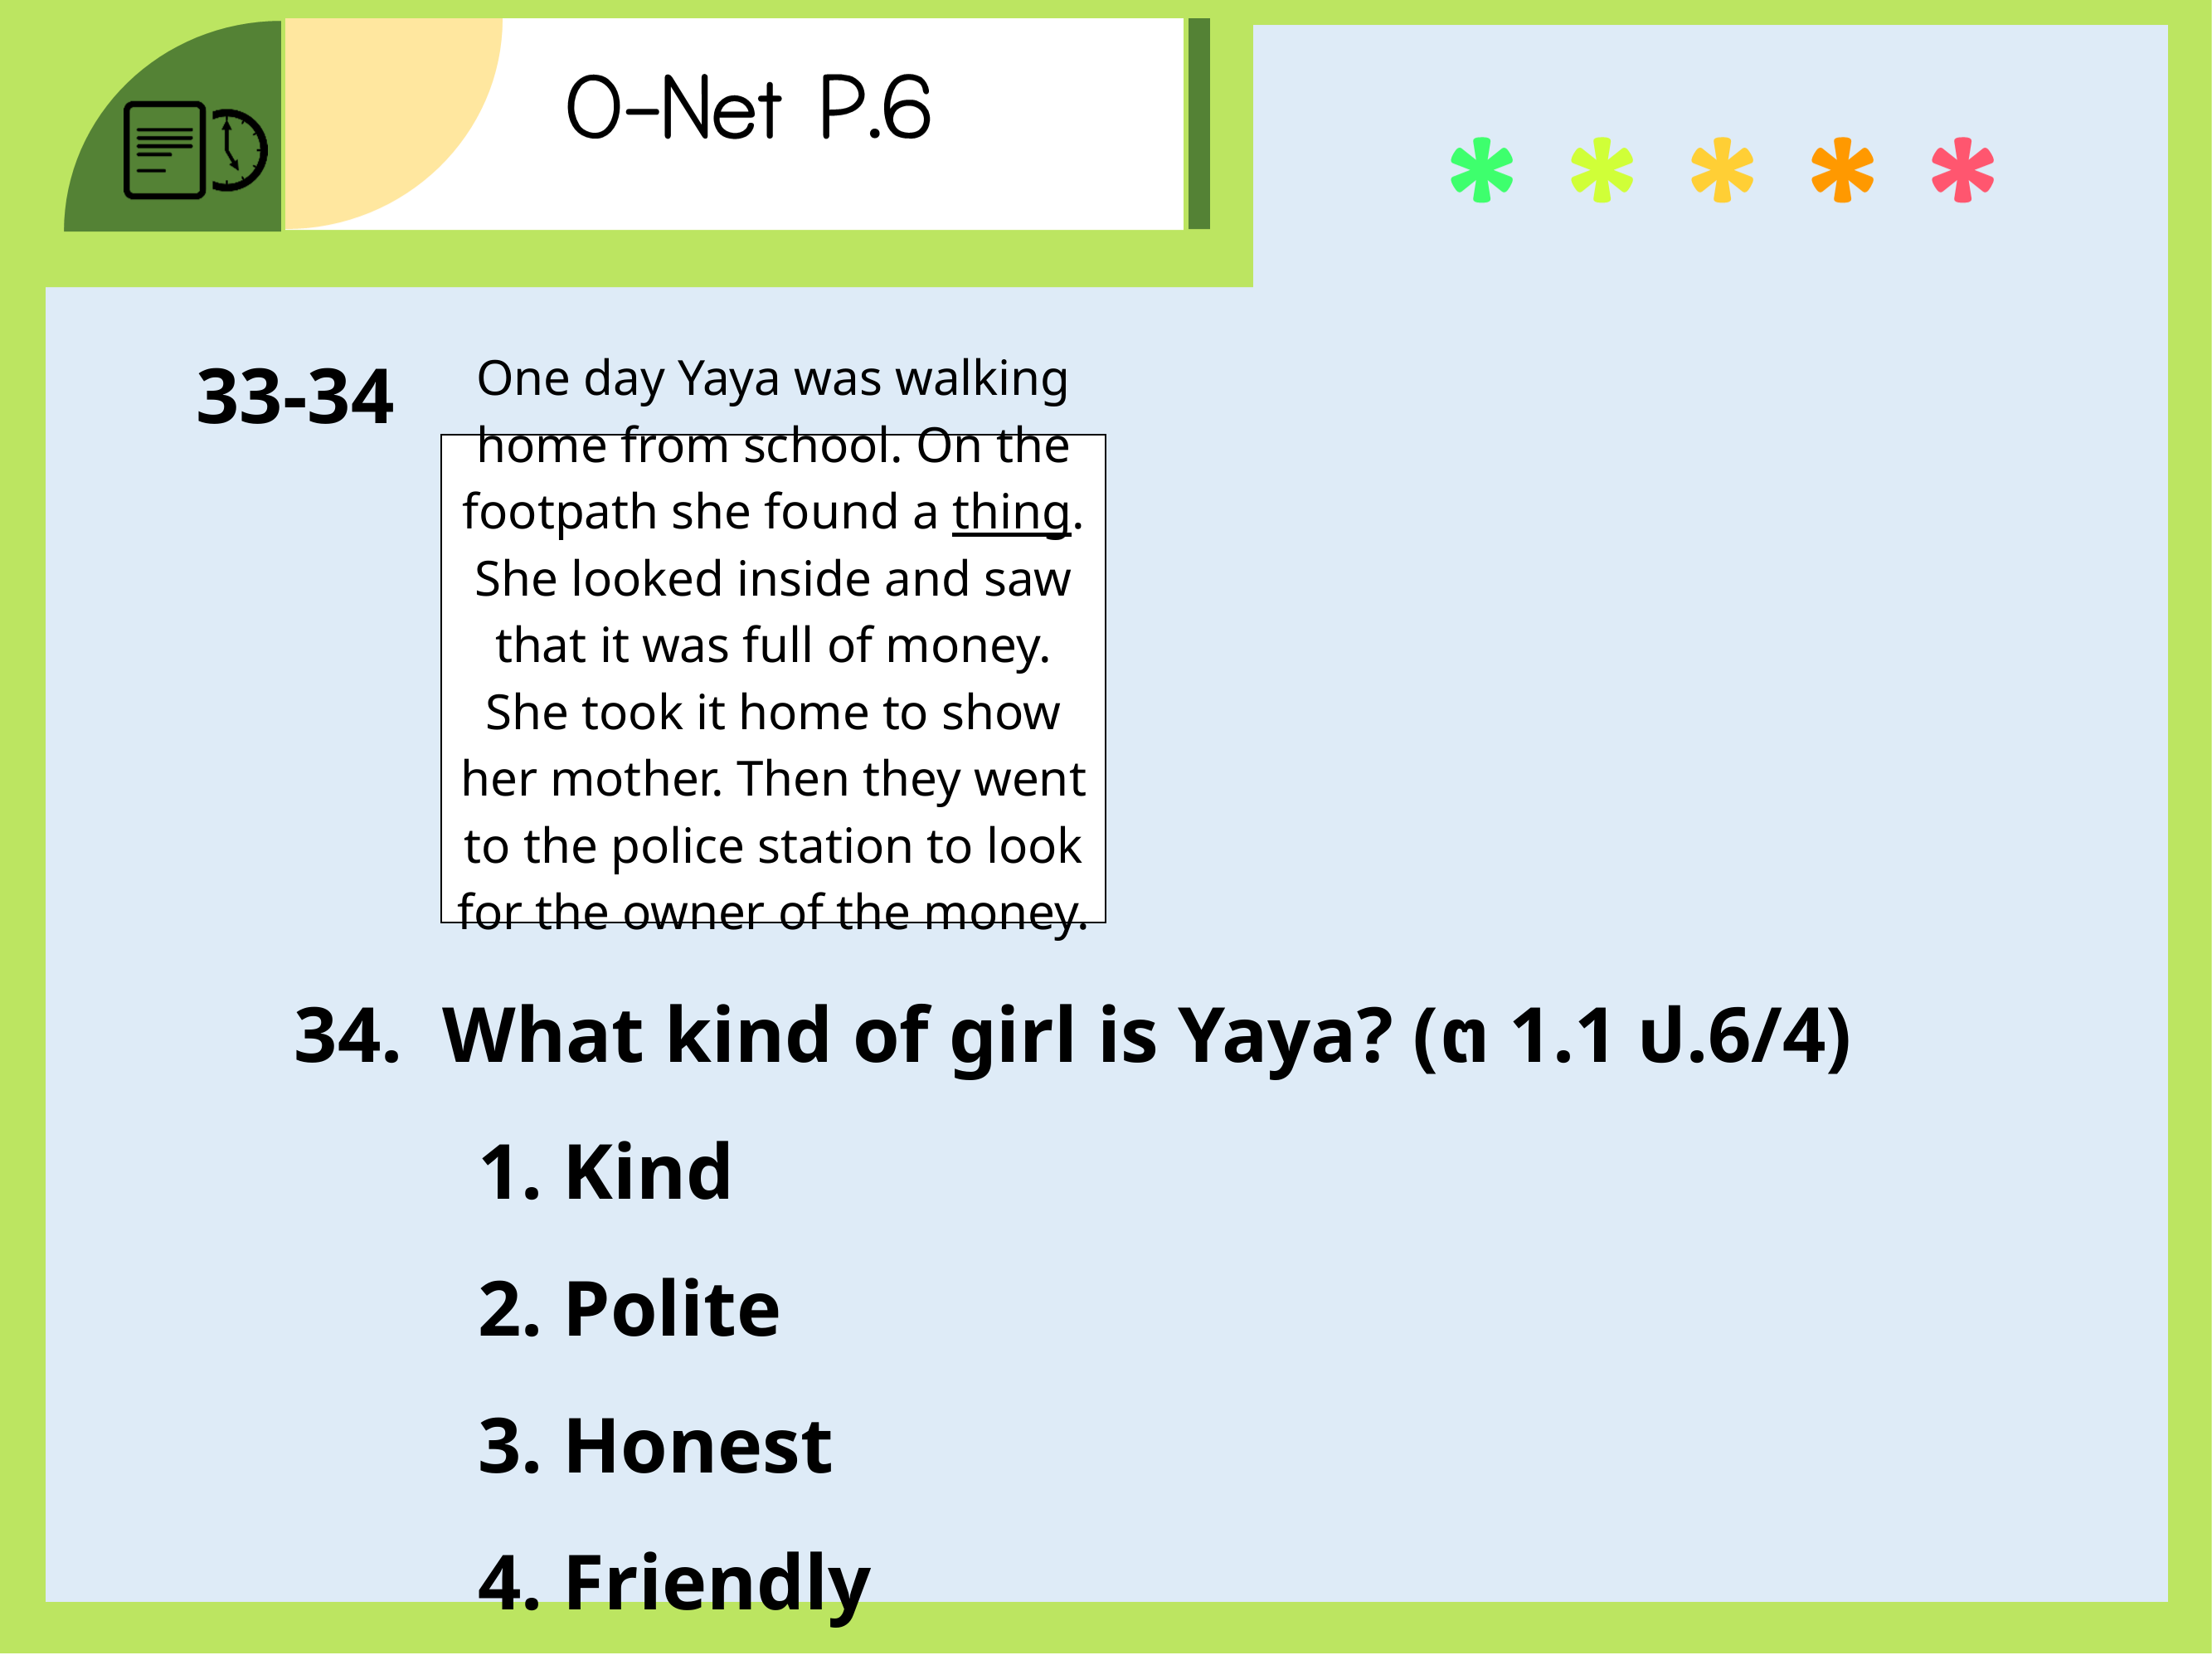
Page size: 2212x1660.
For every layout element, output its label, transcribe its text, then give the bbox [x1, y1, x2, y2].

picture [0, 0, 2212, 1653]
text_box 33-34 34. What kind of girl is Yaya? (ต 1.1 ป.6/4) 1. Kind 2. Polite 3. Honest 4. Friendly [183, 1653, 2089, 1659]
